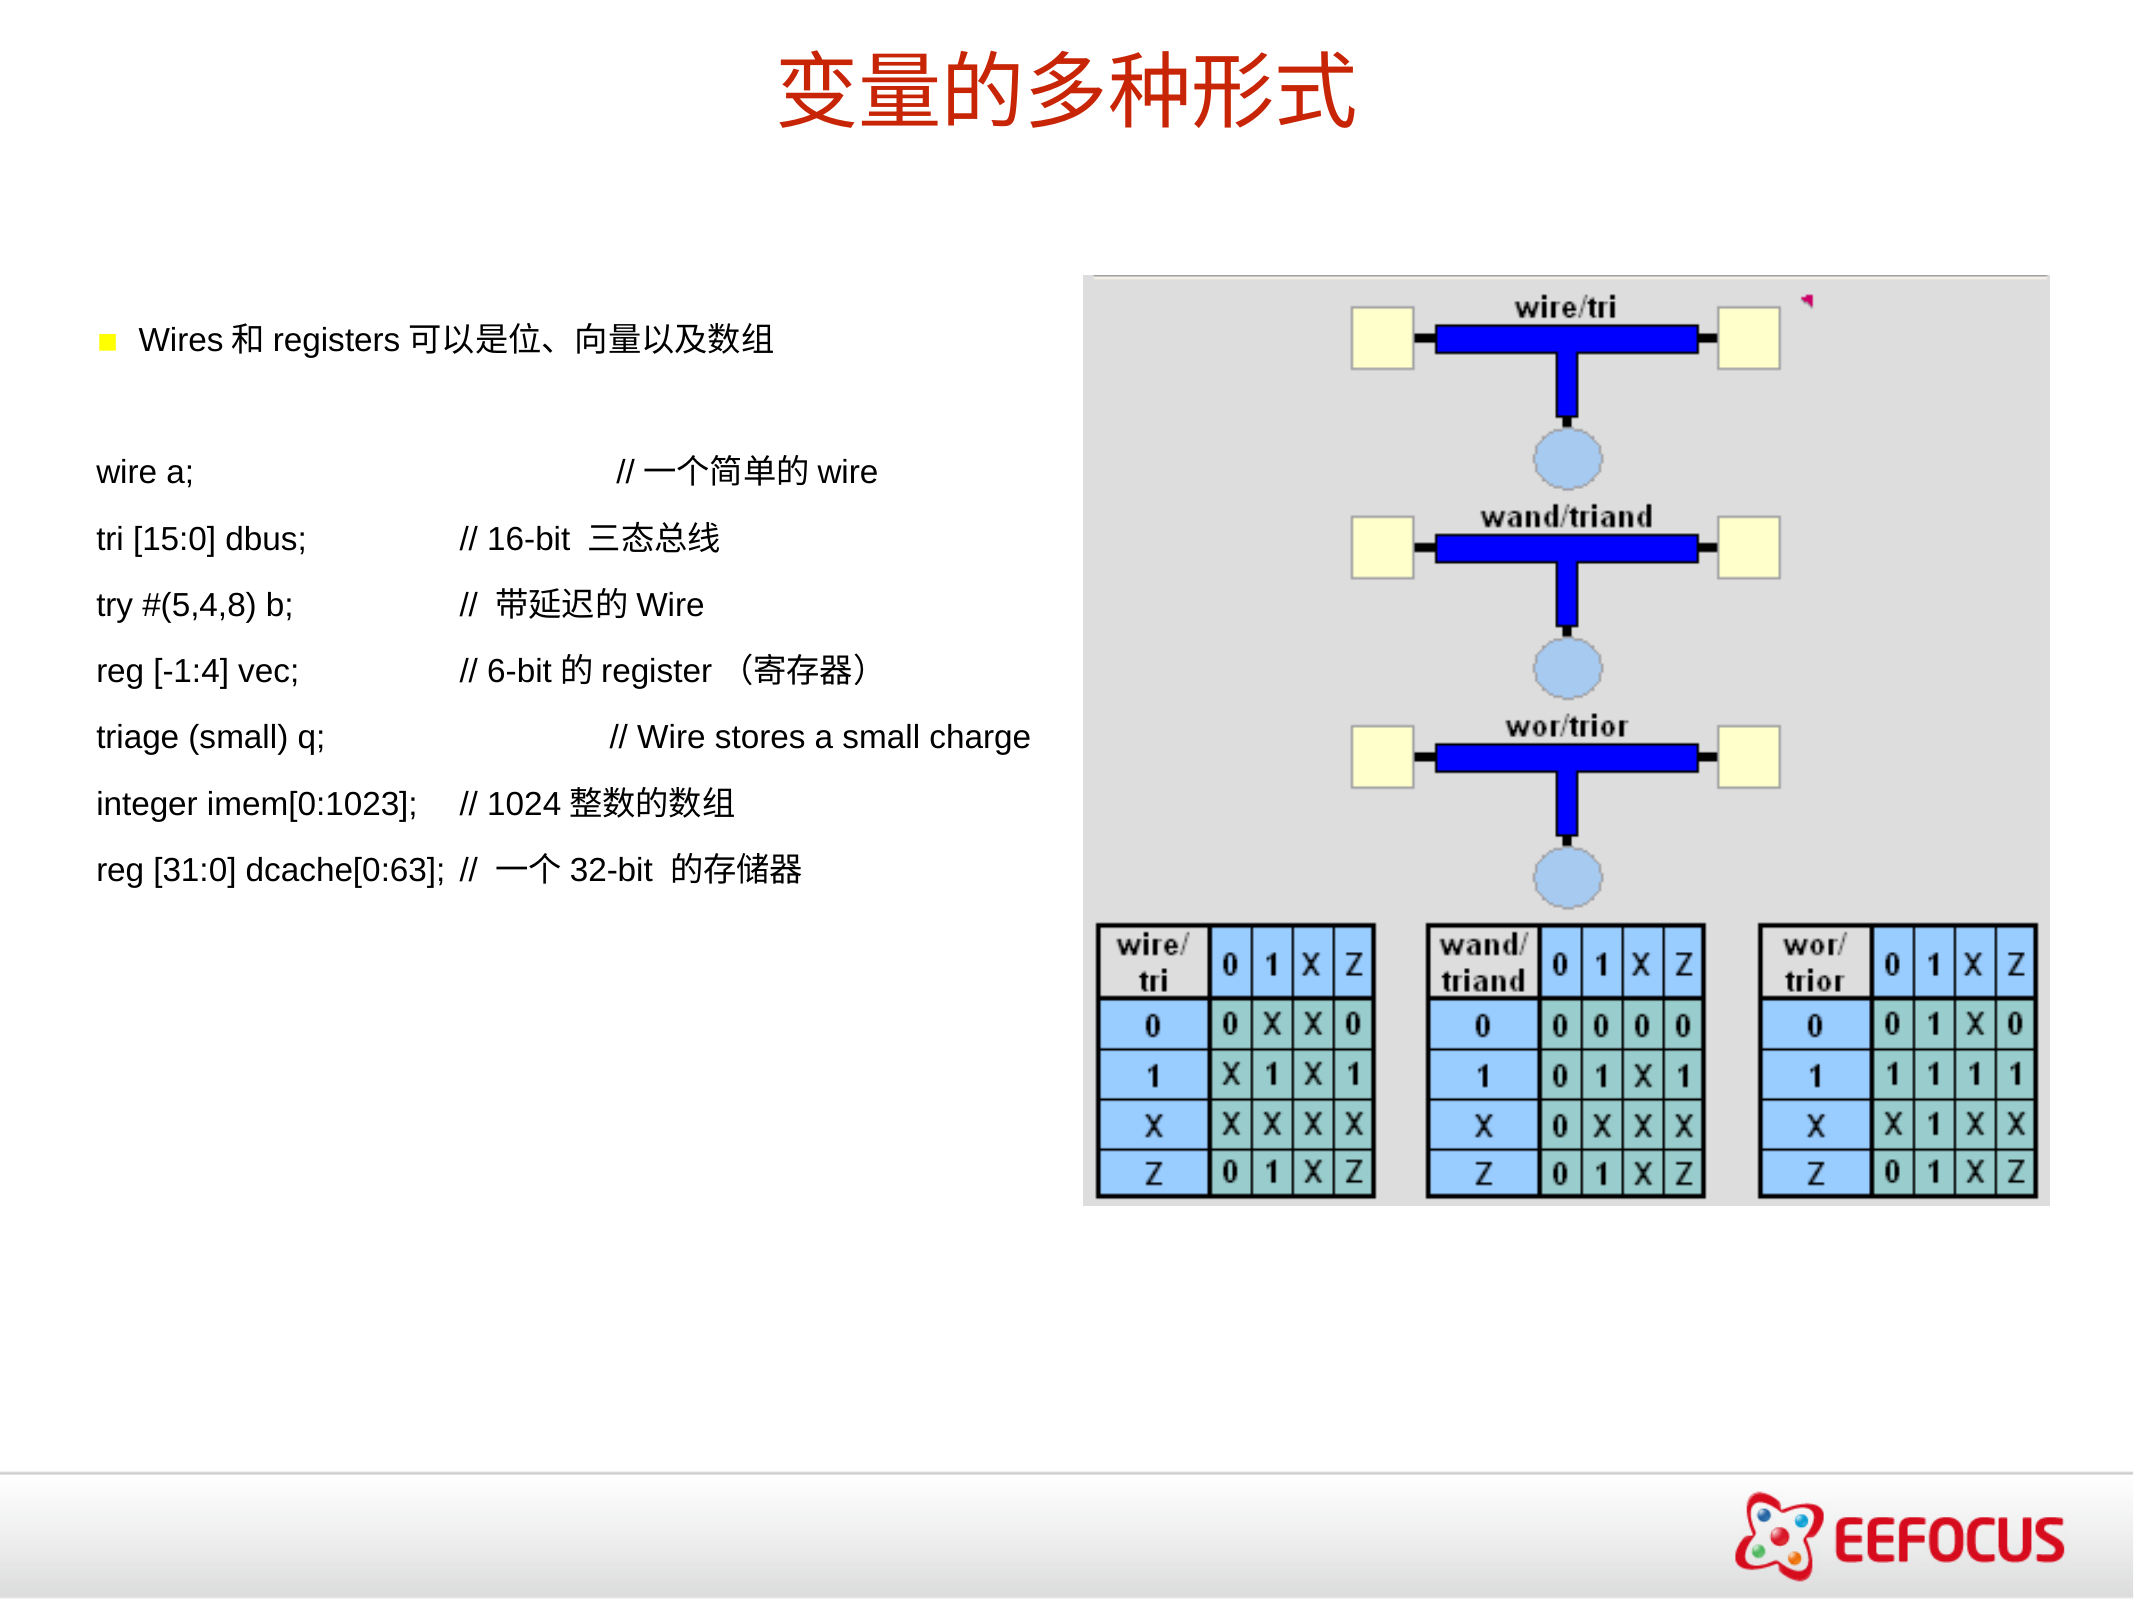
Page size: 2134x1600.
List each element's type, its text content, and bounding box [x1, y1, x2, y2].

text_box Wires和registers可以是位、向量以及数组 wire a; //一个简单的wire tri [15:0] dbus; // 16-bit 三态总线 try #(5,4,8) b; // 带延迟的Wire reg [-1:4] vec; // 6-bit的register（寄存器） triage (small) q; // Wire stores a small charge integer imem[0:1023]; // 1024整数的数组 reg [31:0] dcache[0:63]; // 一个32-bit 的存储器 [85, 311, 1053, 1022]
title 变量的多种形式 [106, 2, 2028, 173]
picture [0, 0, 2134, 1600]
